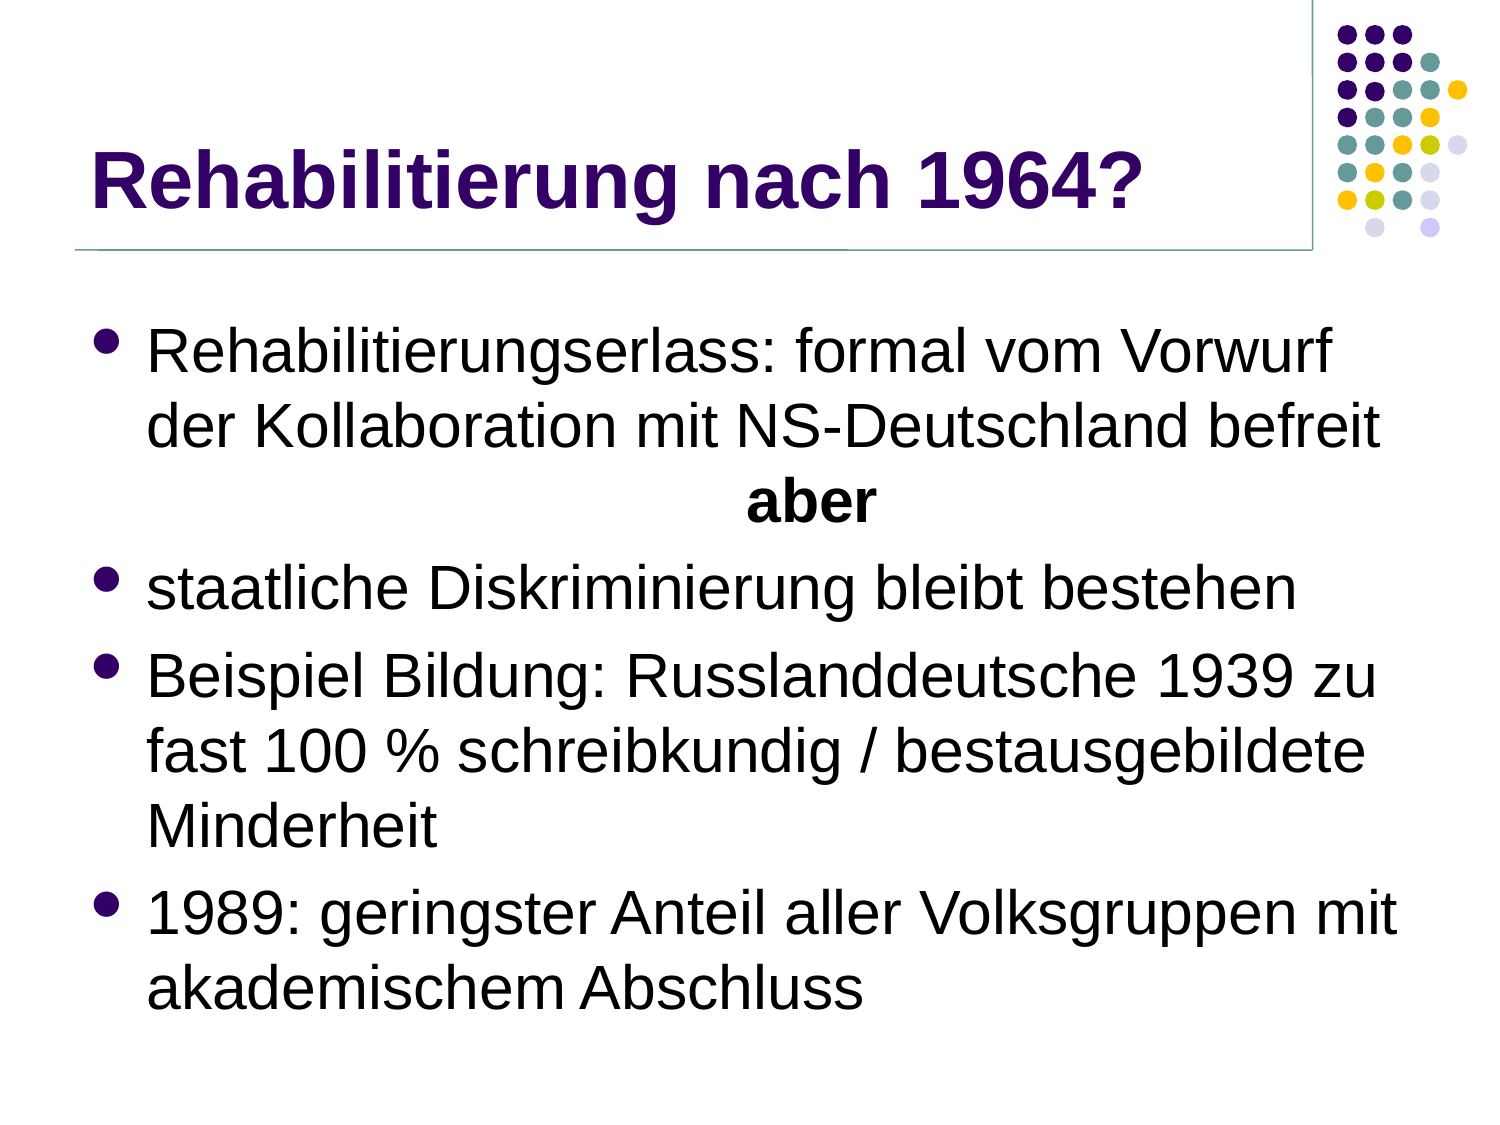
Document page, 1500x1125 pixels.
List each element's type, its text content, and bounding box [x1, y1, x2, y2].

list Rehabilitierungserlass: formal vom Vorwurf der Kollaboration mit NS-Deutschland befreit aber staatliche Diskriminierung bleibt bestehen Beispiel Bildung: Russlanddeutsche 1939 zu fast 100 % schreibkundig / bestausgebildete Minderheit 1989: geringster Anteil aller Volksgruppen mit akademischem Abschluss [74, 302, 1426, 1036]
title Rehabilitierung nach 1964? [74, 19, 1313, 233]
